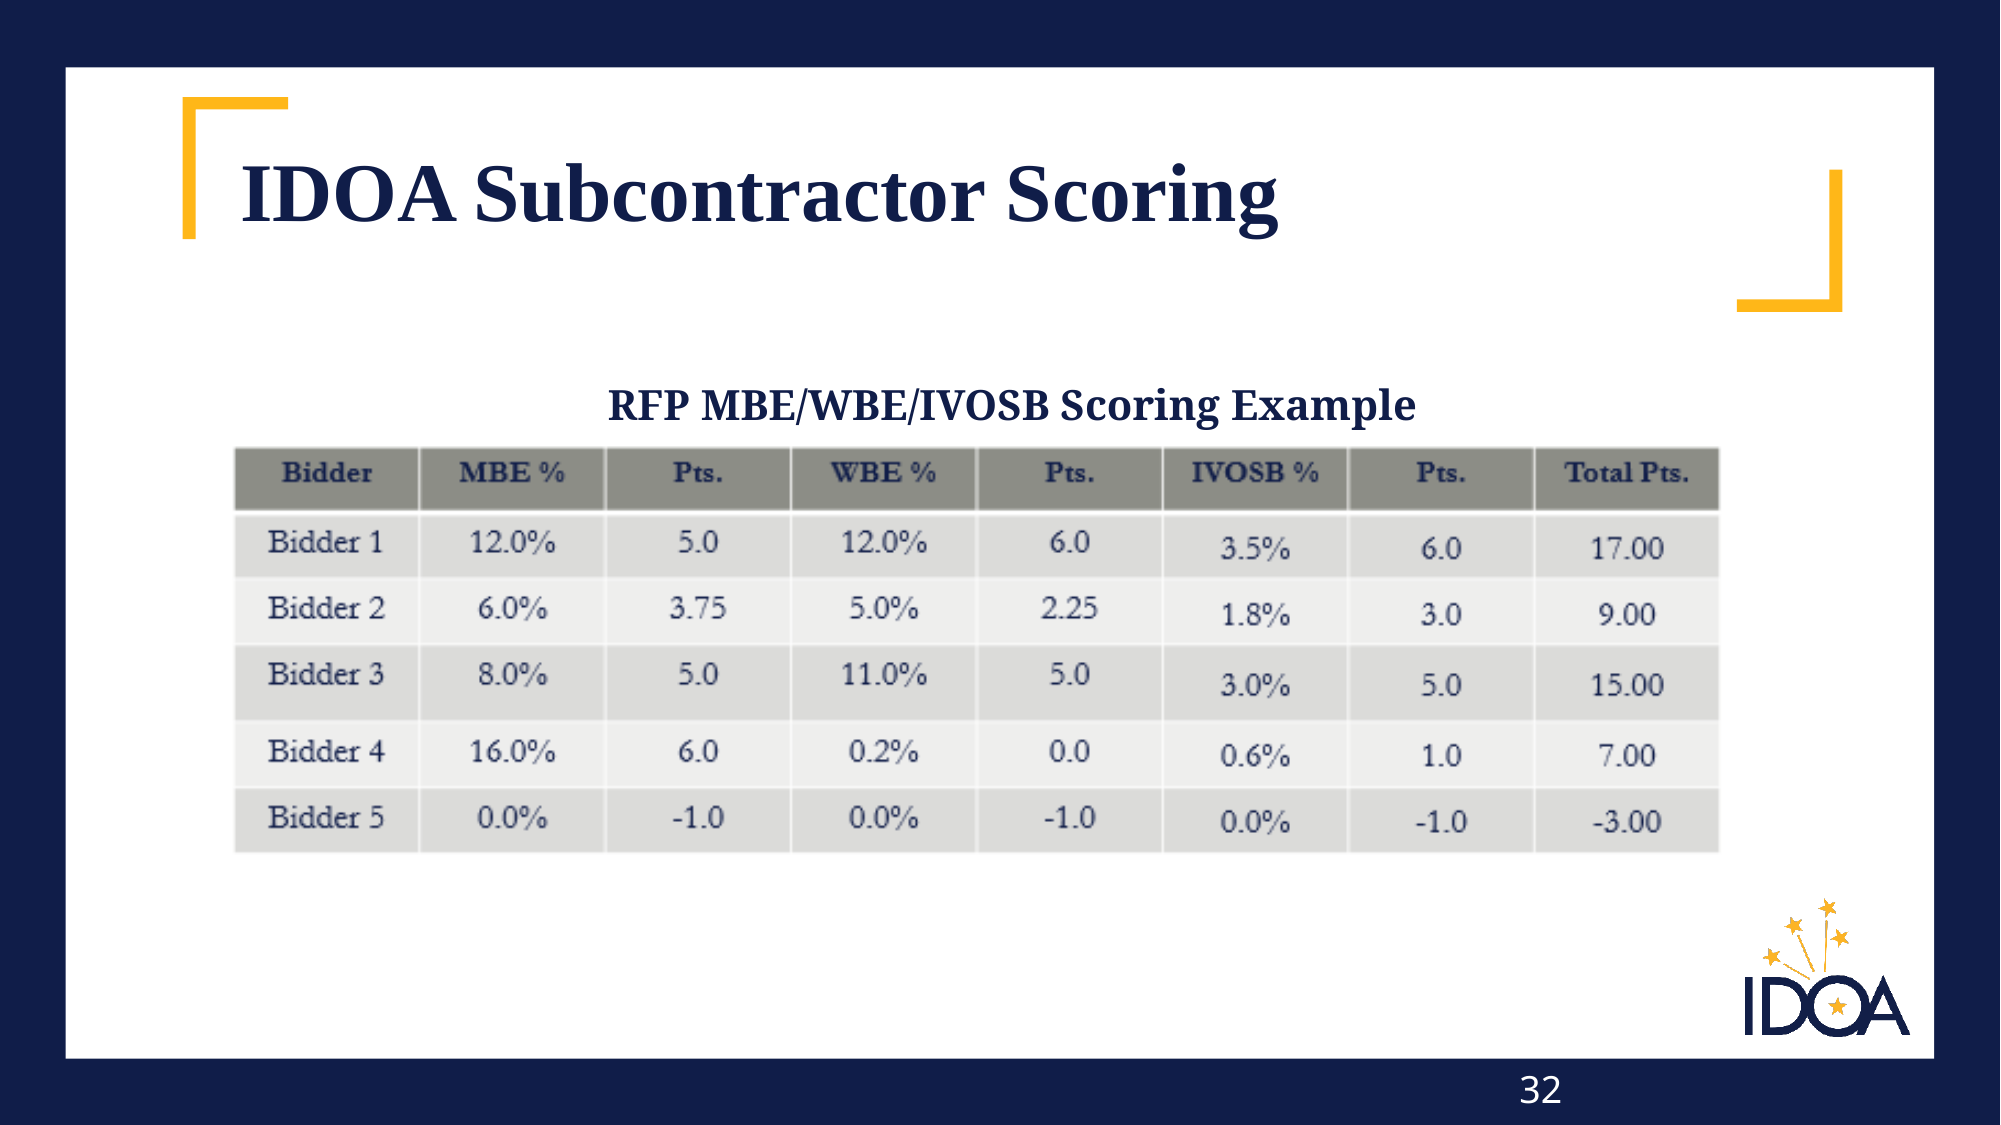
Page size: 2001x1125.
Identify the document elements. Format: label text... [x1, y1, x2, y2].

title IDOA Subcontractor Scoring [225, 142, 1800, 279]
slide_number 32 [1504, 1058, 1767, 1125]
picture [224, 434, 1959, 1114]
list RFP MBE/WBE/IVOSB Scoring Example [225, 375, 1800, 460]
